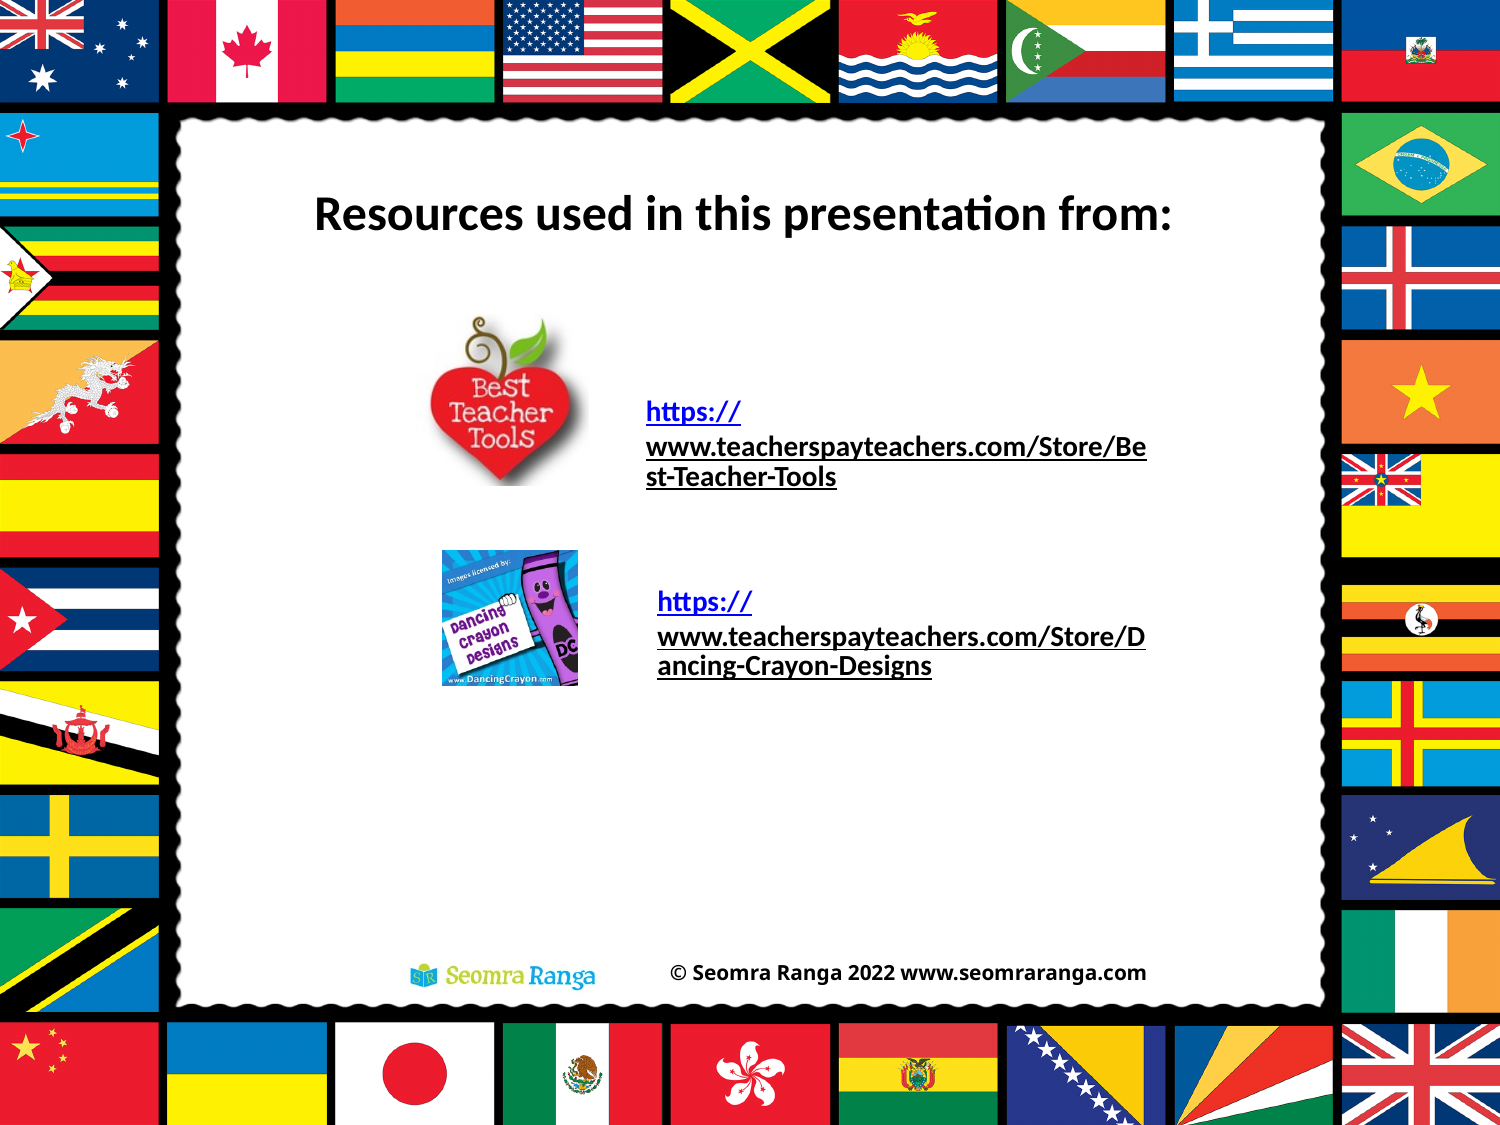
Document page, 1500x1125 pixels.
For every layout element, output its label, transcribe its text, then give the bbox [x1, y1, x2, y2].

picture [0, 0, 1500, 1125]
text_box https://www.teacherspayteachers.com/Store/Best-Teacher-Tools [631, 385, 1164, 505]
text_box © Seomra Ranga 2022 www.seomraranga.com [631, 952, 1187, 993]
text_box Resources used in this presentation from: [253, 172, 1235, 248]
text_box https://www.teacherspayteachers.com/Store/Dancing-Crayon-Designs [642, 575, 1175, 695]
picture [10, 122, 36, 150]
